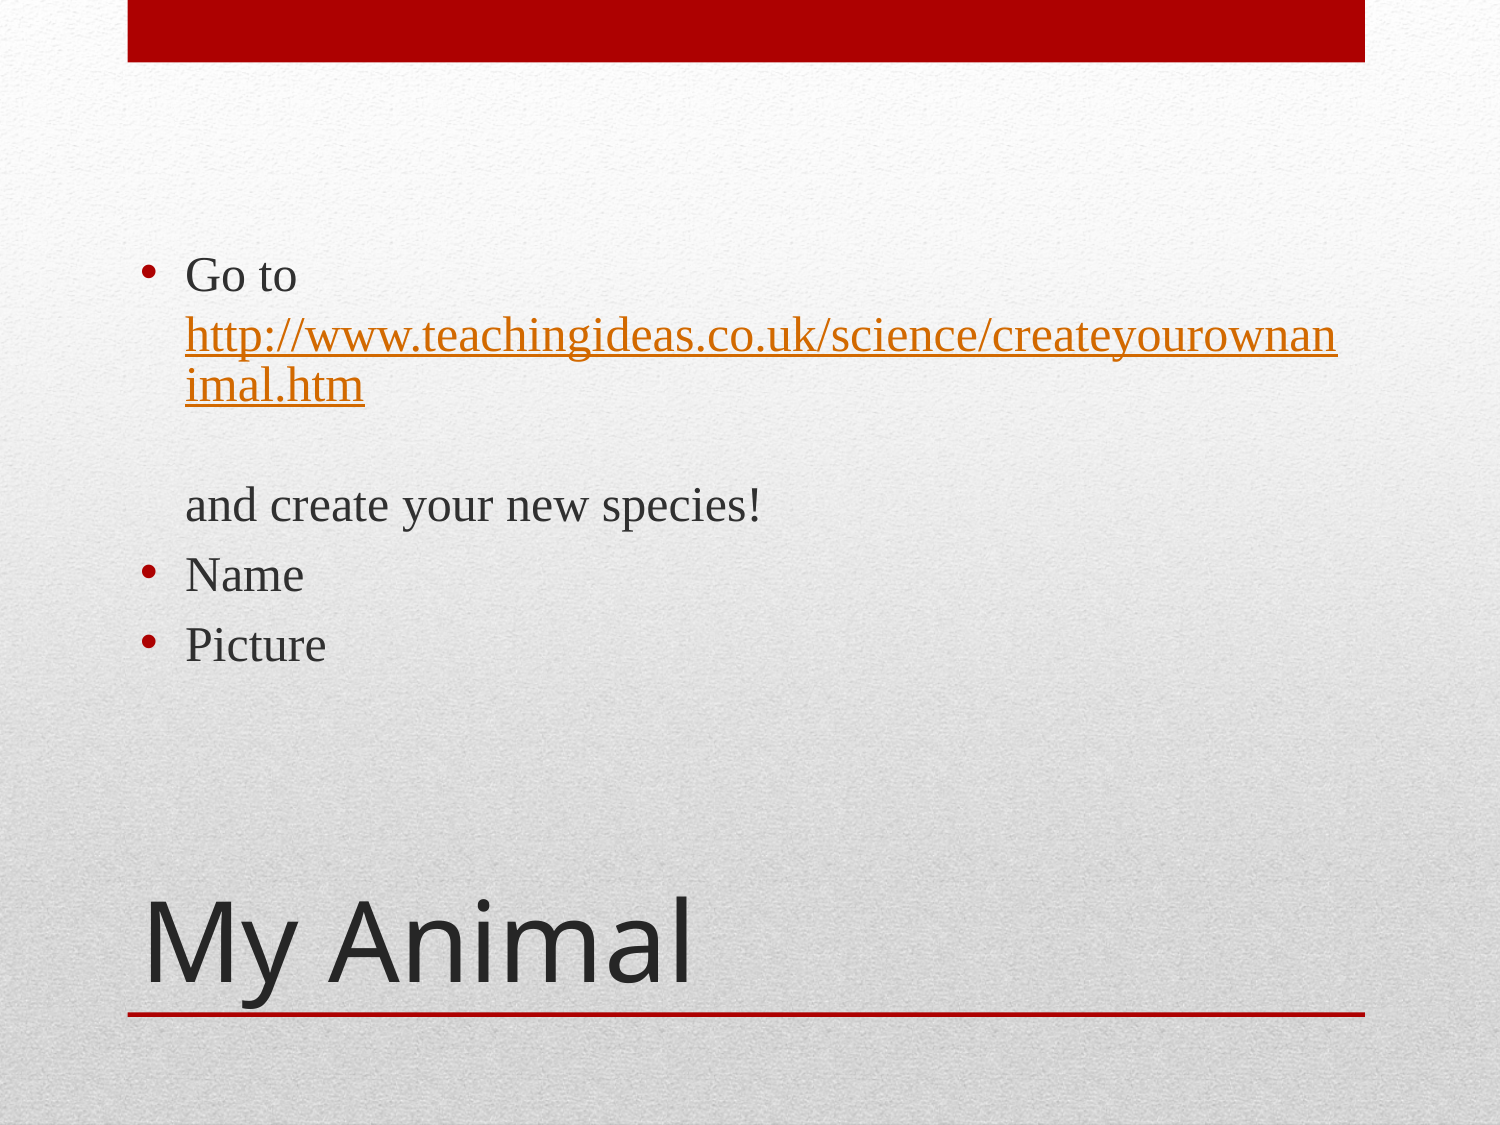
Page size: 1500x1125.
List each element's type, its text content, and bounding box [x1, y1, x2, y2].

list Go to http://www.teachingideas.co.uk/science/createyourownanimal.htm and create your new species! Name Picture [125, 112, 1363, 750]
title My Animal [125, 750, 1238, 1013]
